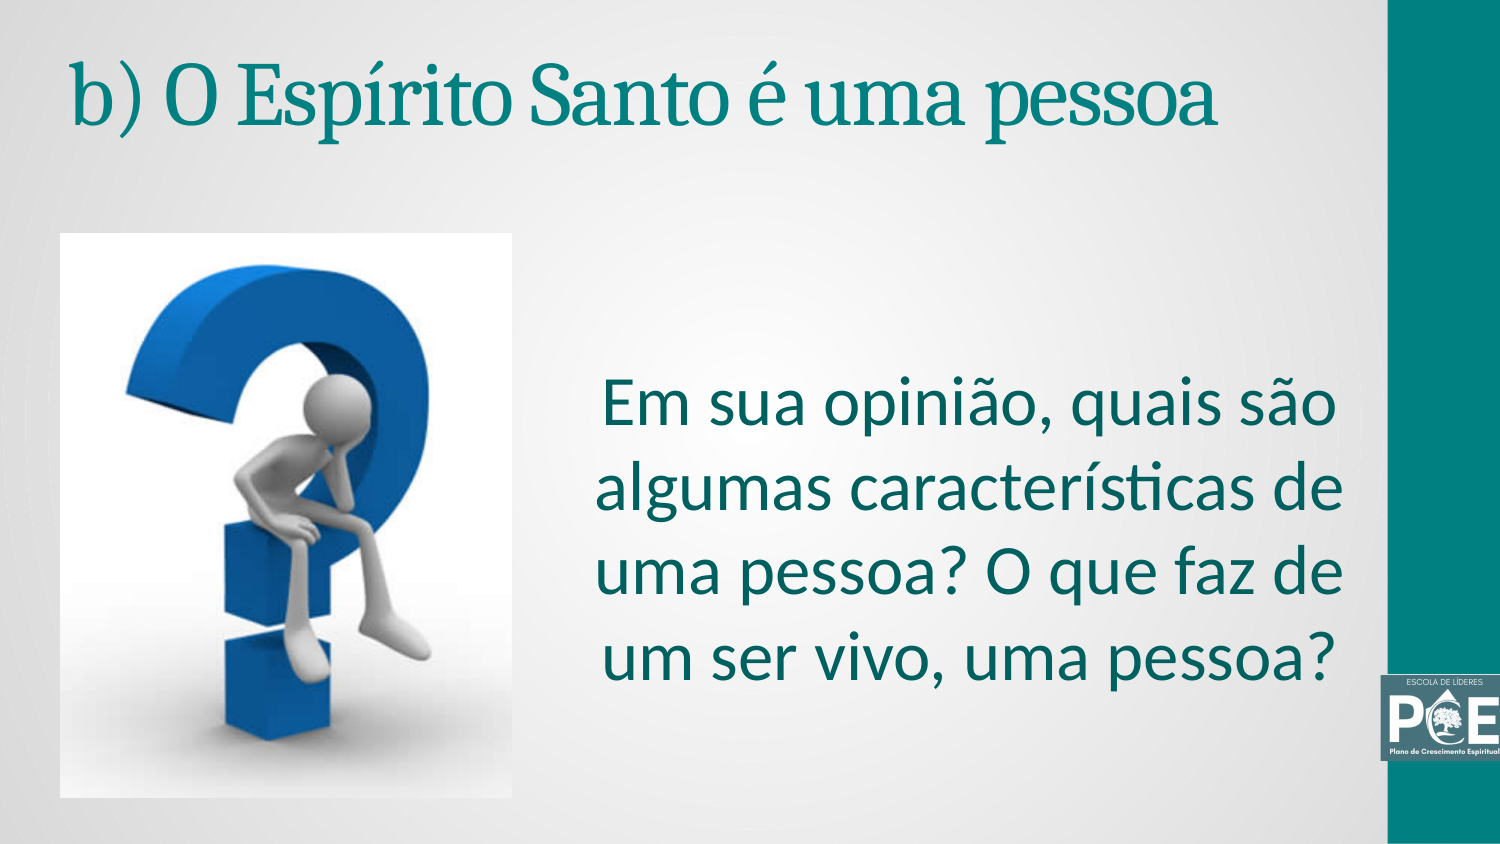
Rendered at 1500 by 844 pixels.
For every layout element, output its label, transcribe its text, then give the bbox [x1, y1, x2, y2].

title b) O Espírito Santo é uma pessoa [59, 27, 1439, 151]
picture [59, 233, 512, 798]
text_box Em sua opinião, quais são algumas características de uma pessoa? O que faz de um ser vivo, uma pessoa? [581, 347, 1360, 702]
picture [1380, 674, 1500, 761]
